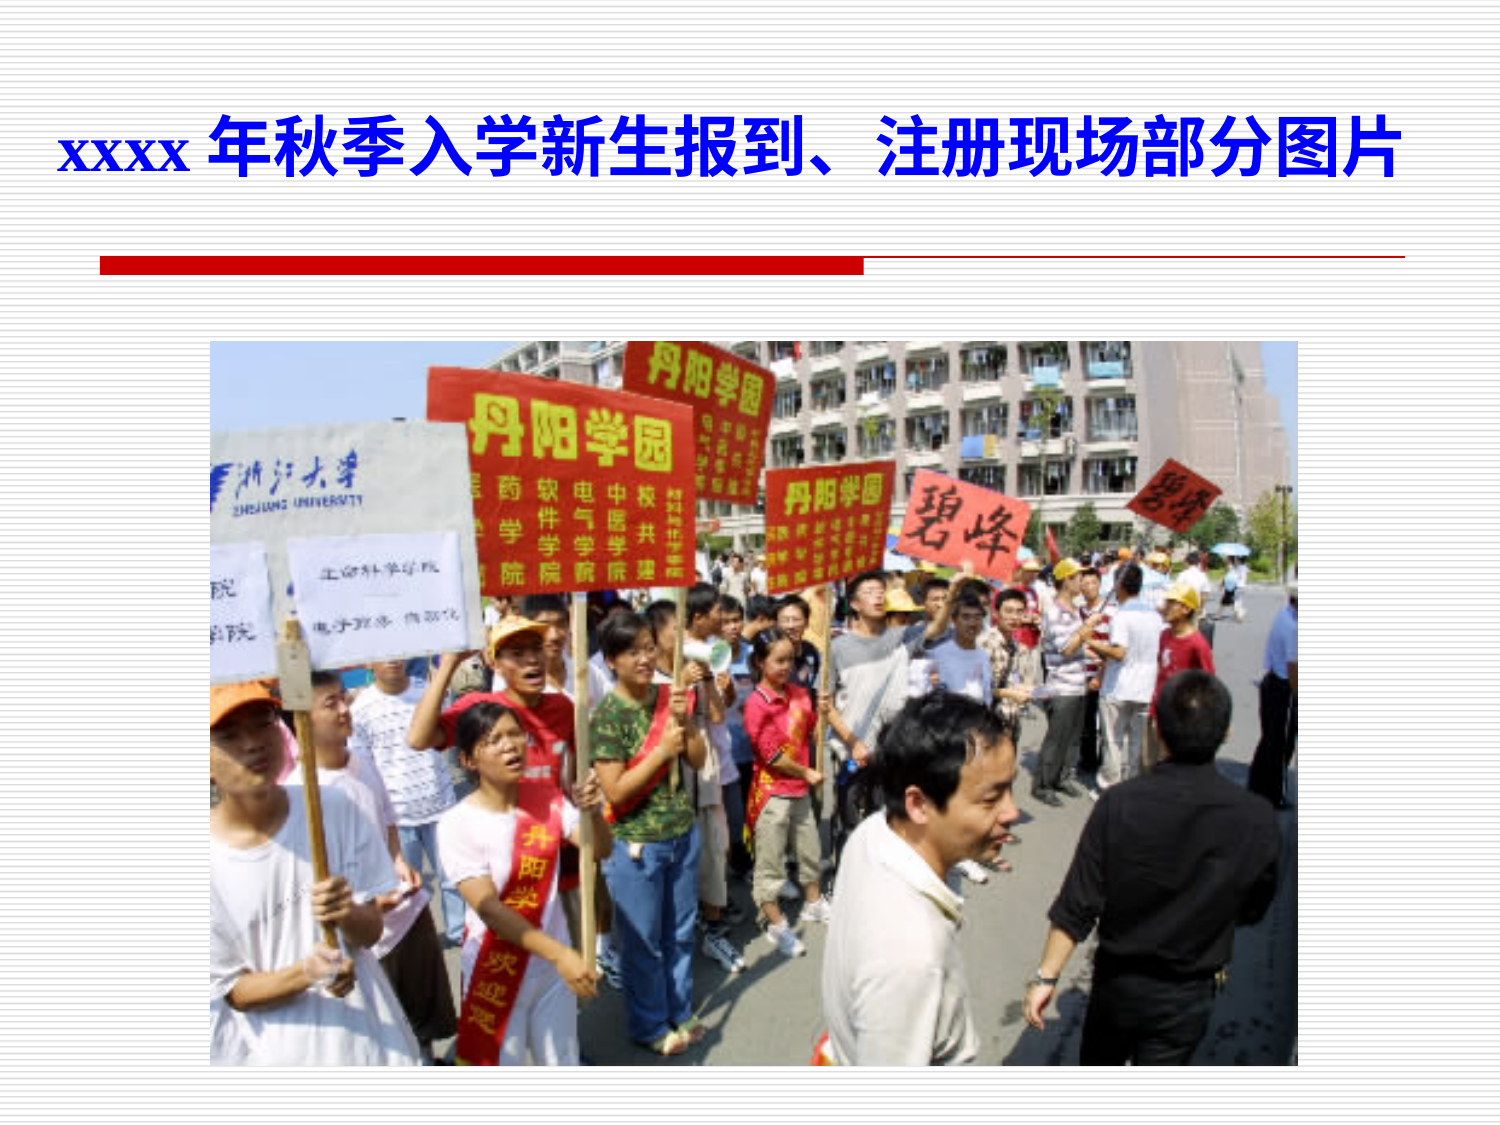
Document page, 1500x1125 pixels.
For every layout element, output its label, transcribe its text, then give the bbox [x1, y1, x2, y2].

text_box xxxx年秋季入学新生报到、注册现场部分图片 [42, 97, 1424, 193]
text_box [210, 340, 1298, 1066]
picture [0, 0, 1500, 1125]
